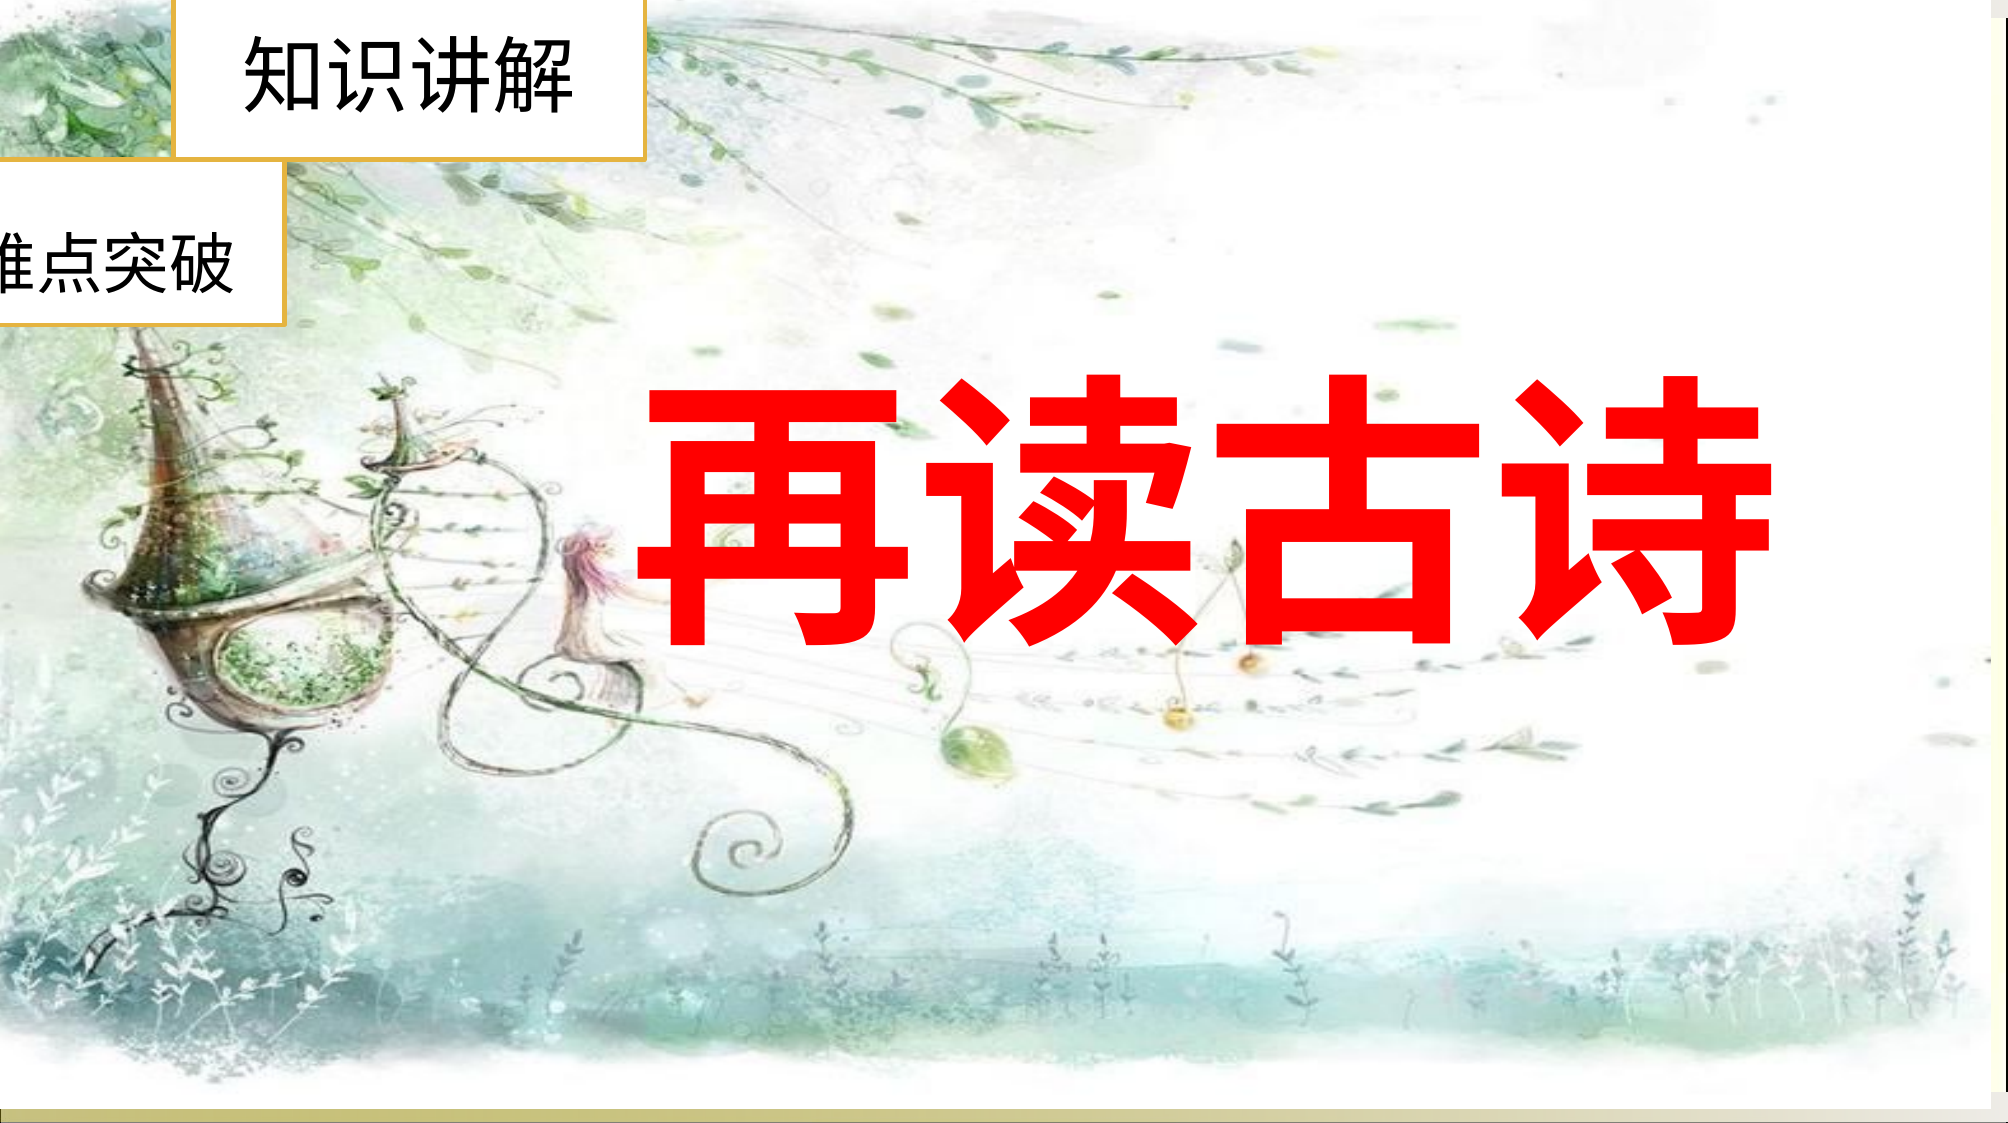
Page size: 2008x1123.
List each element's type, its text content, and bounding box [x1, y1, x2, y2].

picture [0, 0, 2008, 1110]
text_box 再读古诗 [1998, 324, 2008, 685]
